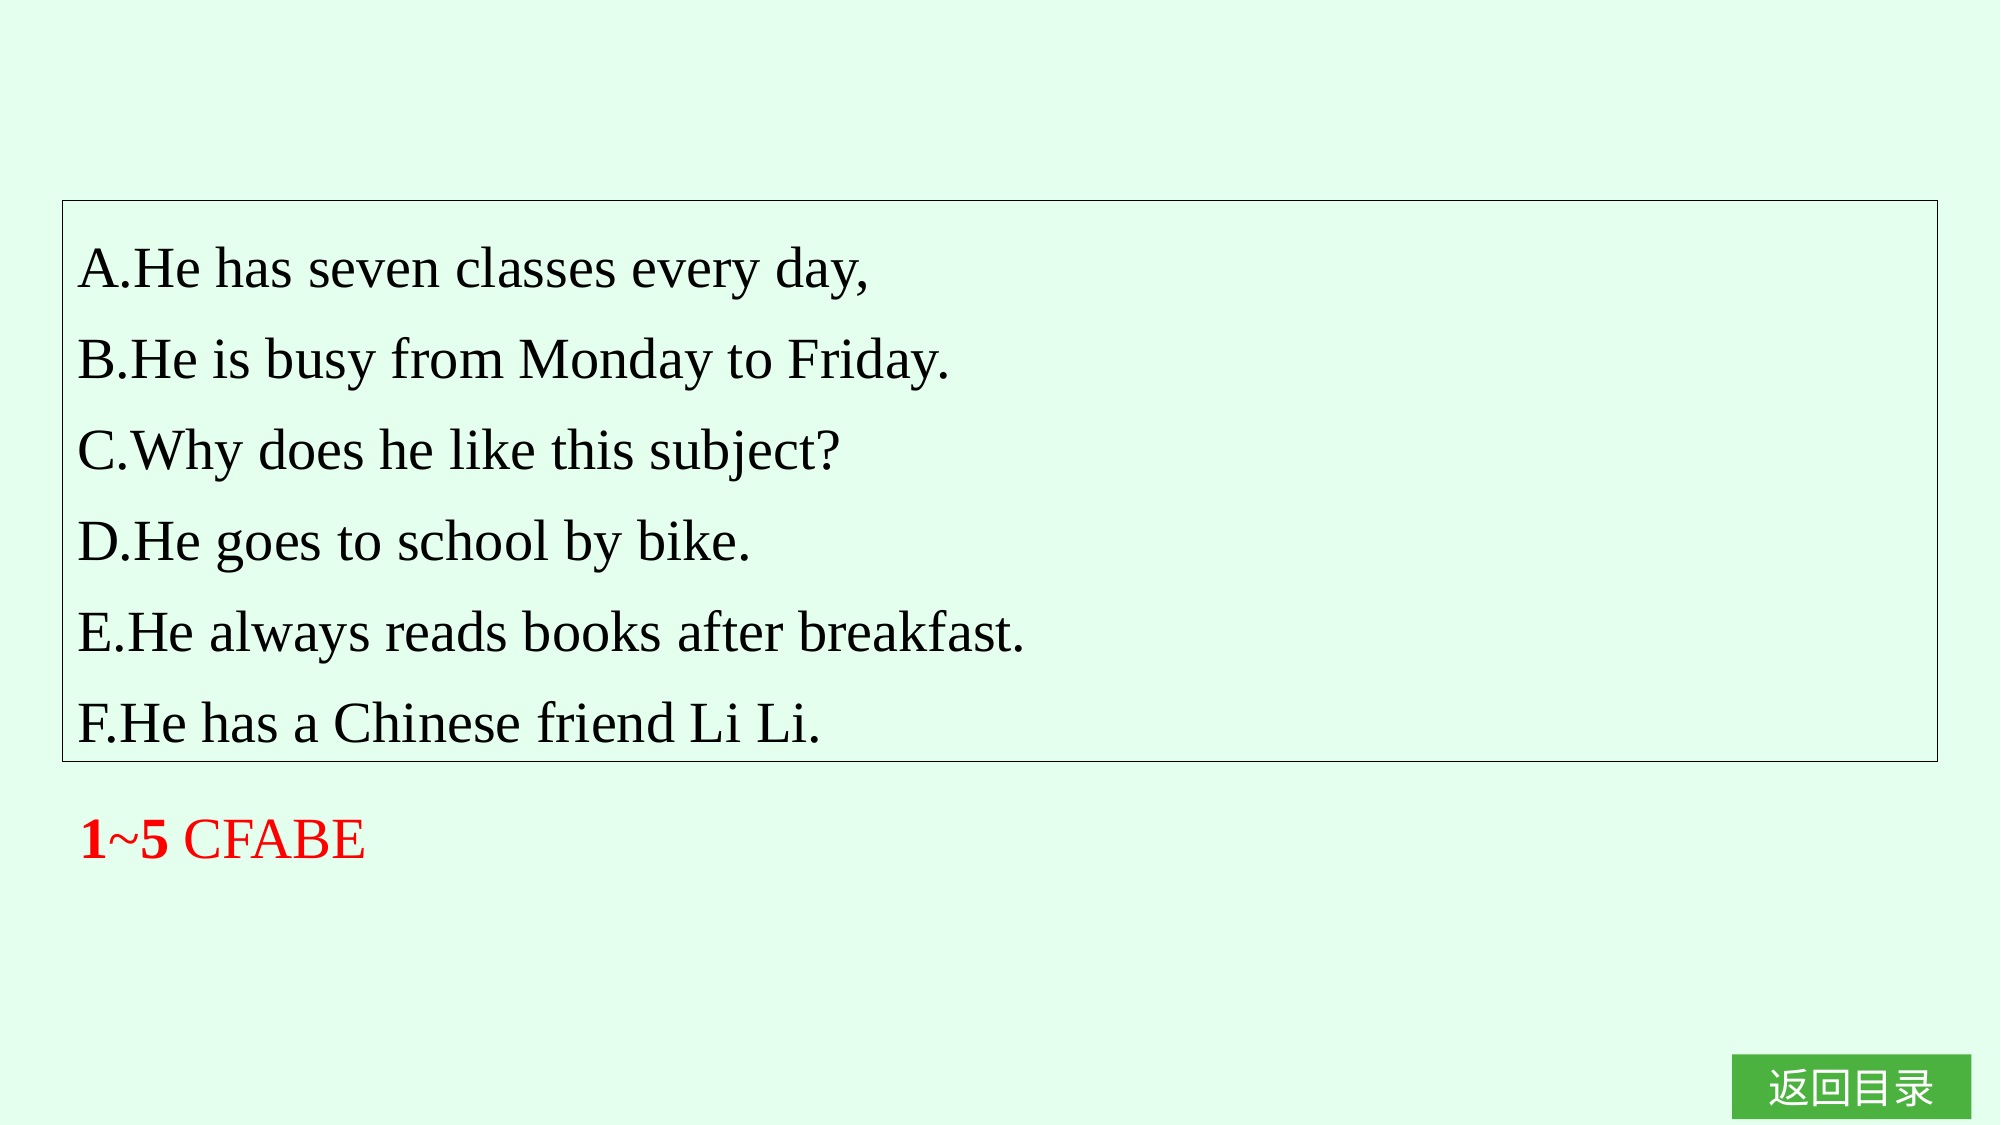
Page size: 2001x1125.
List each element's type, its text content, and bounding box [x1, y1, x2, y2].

text_box 1~5 CFABE [64, 771, 397, 878]
text_box A.He has seven classes every day, B.He is busy from Monday to Friday. C.Why does he like this subject? D.He goes to school by bike. E.He always reads books after breakfast. F.He has a Chinese friend Li Li. [62, 200, 1938, 762]
